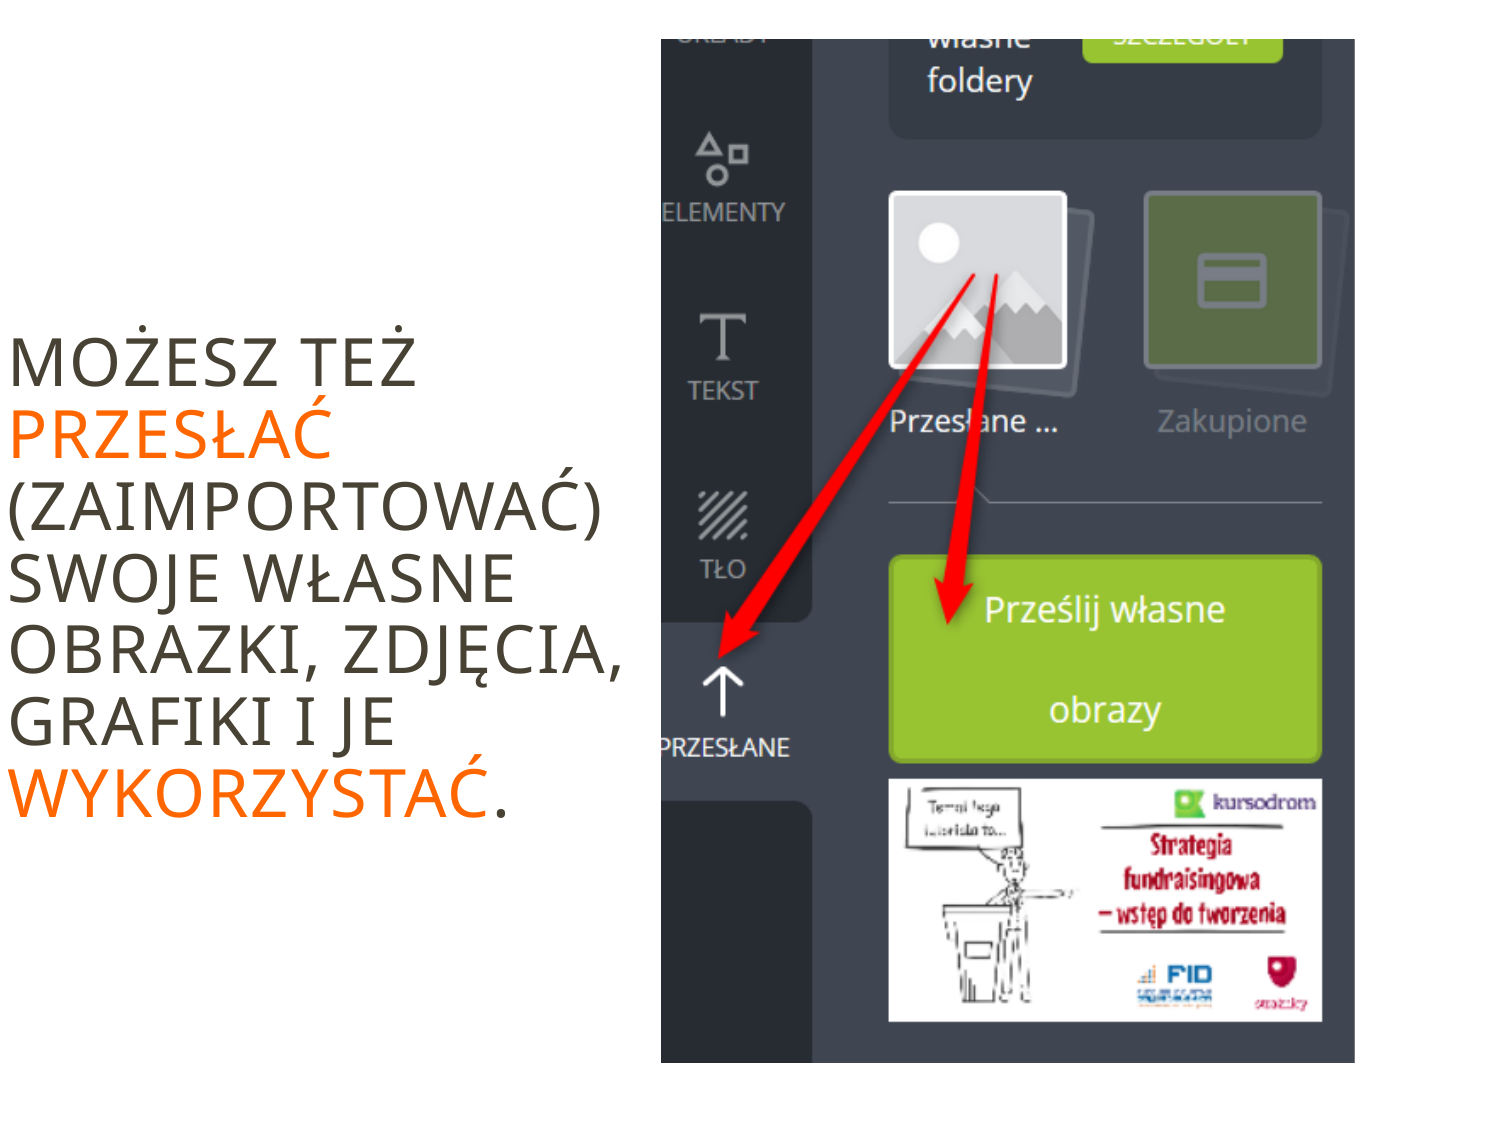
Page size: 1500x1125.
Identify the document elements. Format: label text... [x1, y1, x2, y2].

picture [660, 38, 1355, 1063]
list Możesz też przesłać (zaimportować) swoje własne obrazki, zdjęcia, grafiki i je wykorzystać. [0, 309, 645, 851]
